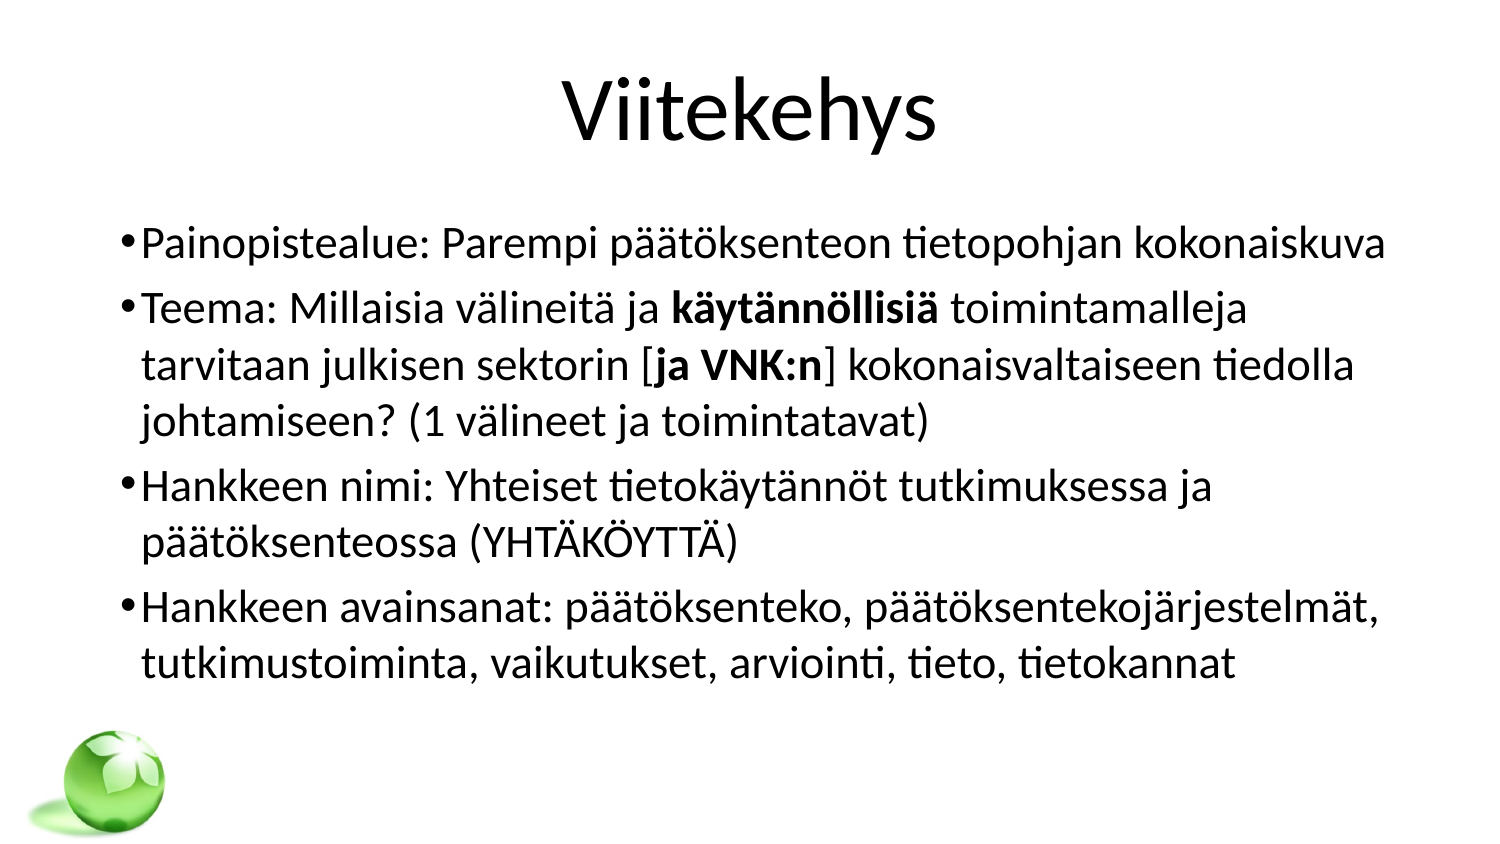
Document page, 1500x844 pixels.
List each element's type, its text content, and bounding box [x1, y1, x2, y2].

list Painopistealue: Parempi päätöksenteon tietopohjan kokonaiskuva Teema: Millaisia välineitä ja käytännöllisiä toimintamalleja tarvitaan julkisen sektorin [ja VNK:n] kokonaisvaltaiseen tiedolla johtamiseen? (1 välineet ja toimintatavat) Hankkeen nimi: Yhteiset tietokäytännöt tutkimuksessa ja päätöksenteossa (YHTÄKÖYTTÄ) Hankkeen avainsanat: päätöksenteko, päätöksentekojärjestelmät, tutkimustoiminta, vaikutukset, arviointi, tieto, tietokannat [75, 196, 1425, 789]
picture [17, 720, 178, 841]
title Viitekehys [75, 33, 1425, 175]
